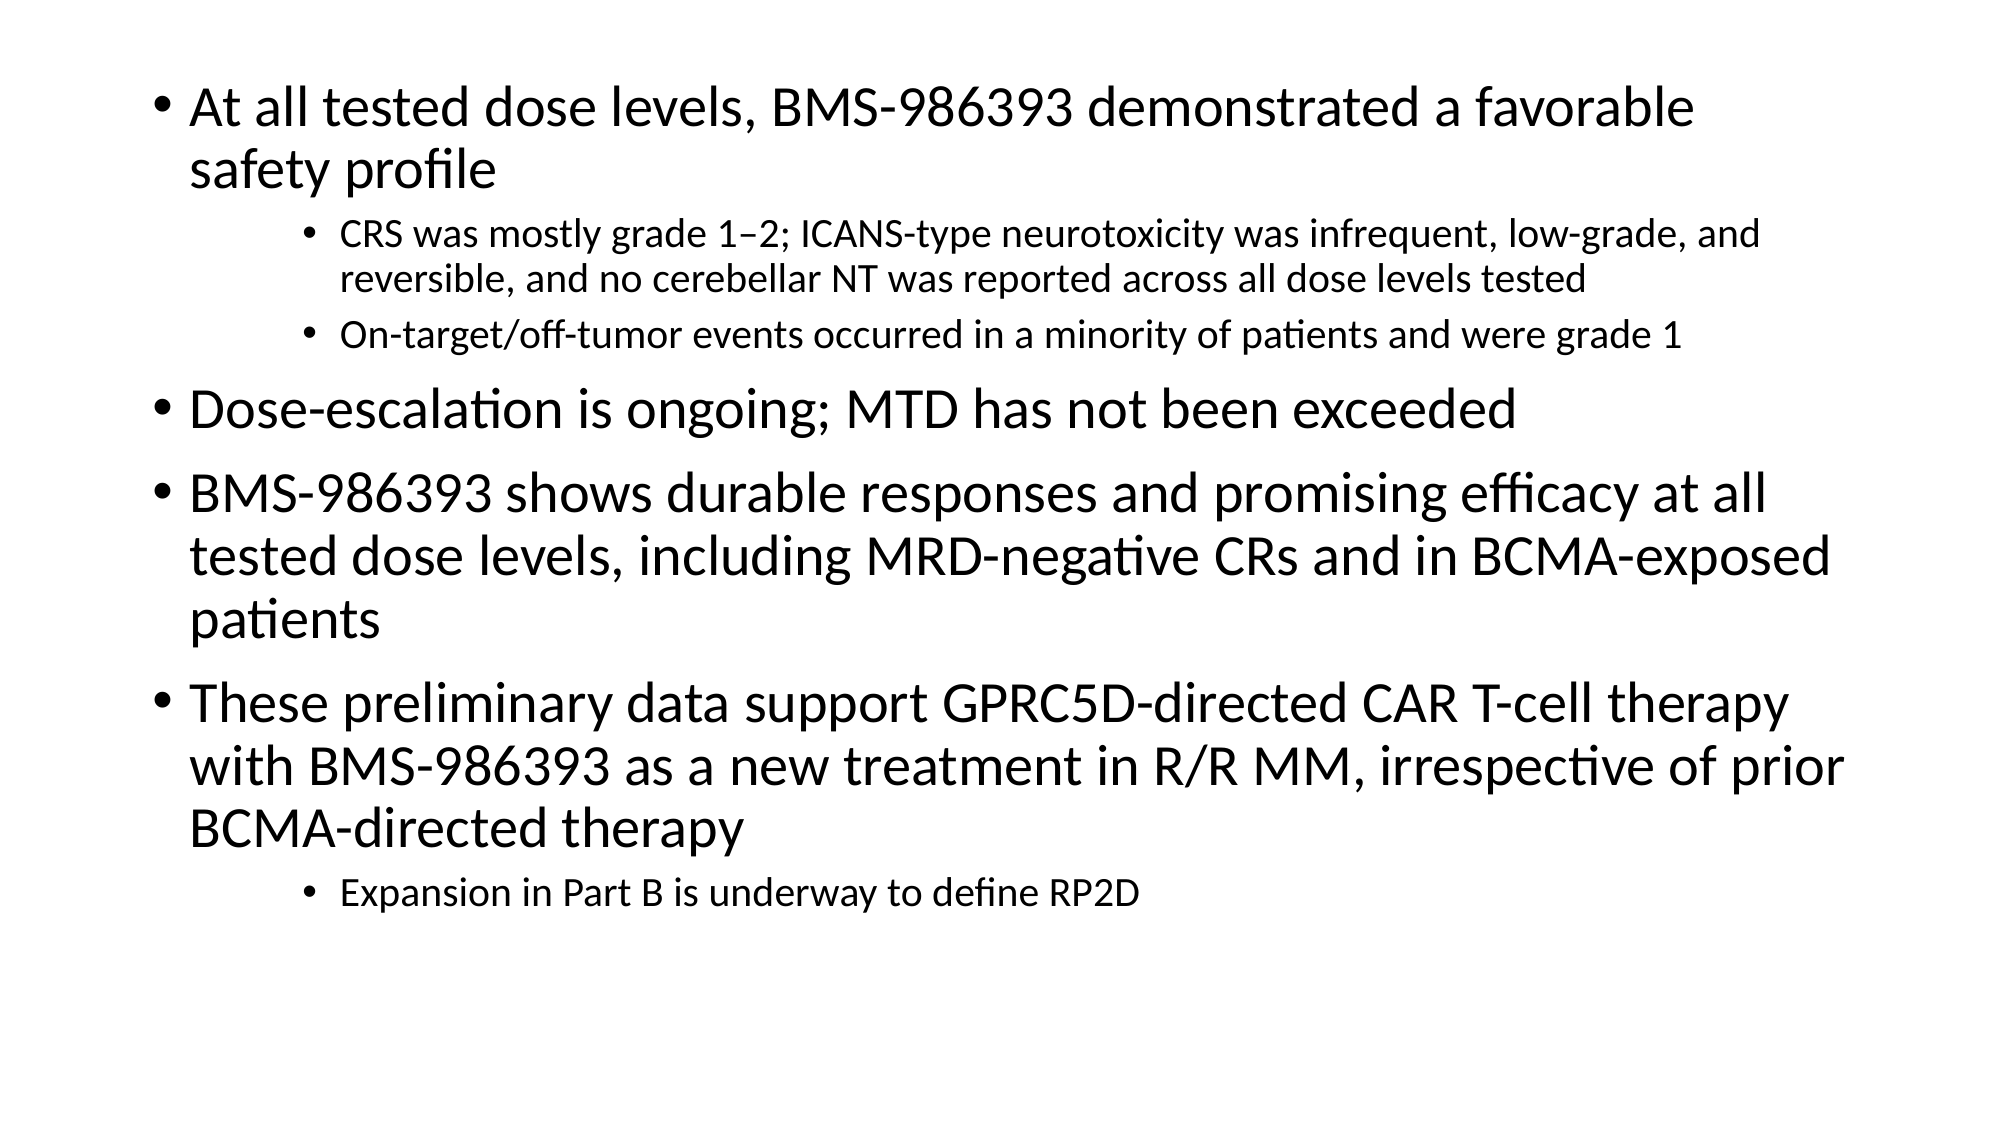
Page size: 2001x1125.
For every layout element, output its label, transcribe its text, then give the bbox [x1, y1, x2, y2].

list At all tested dose levels, BMS-986393 demonstrated a favorable safety profile CRS was mostly grade 1–2; ICANS-type neurotoxicity was infrequent, low-grade, and reversible, and no cerebellar NT was reported across all dose levels tested On-target/off-tumor events occurred in a minority of patients and were grade 1 Dose-escalation is ongoing; MTD has not been exceeded BMS-986393 shows durable responses and promising efficacy at all tested dose levels, including MRD-negative CRs and in BCMA-exposed patients These preliminary data support GPRC5D-directed CAR T-cell therapy with BMS-986393 as a new treatment in R/R MM, irrespective of prior BCMA-directed therapy Expansion in Part B is underway to define RP2D [137, 68, 1863, 1014]
